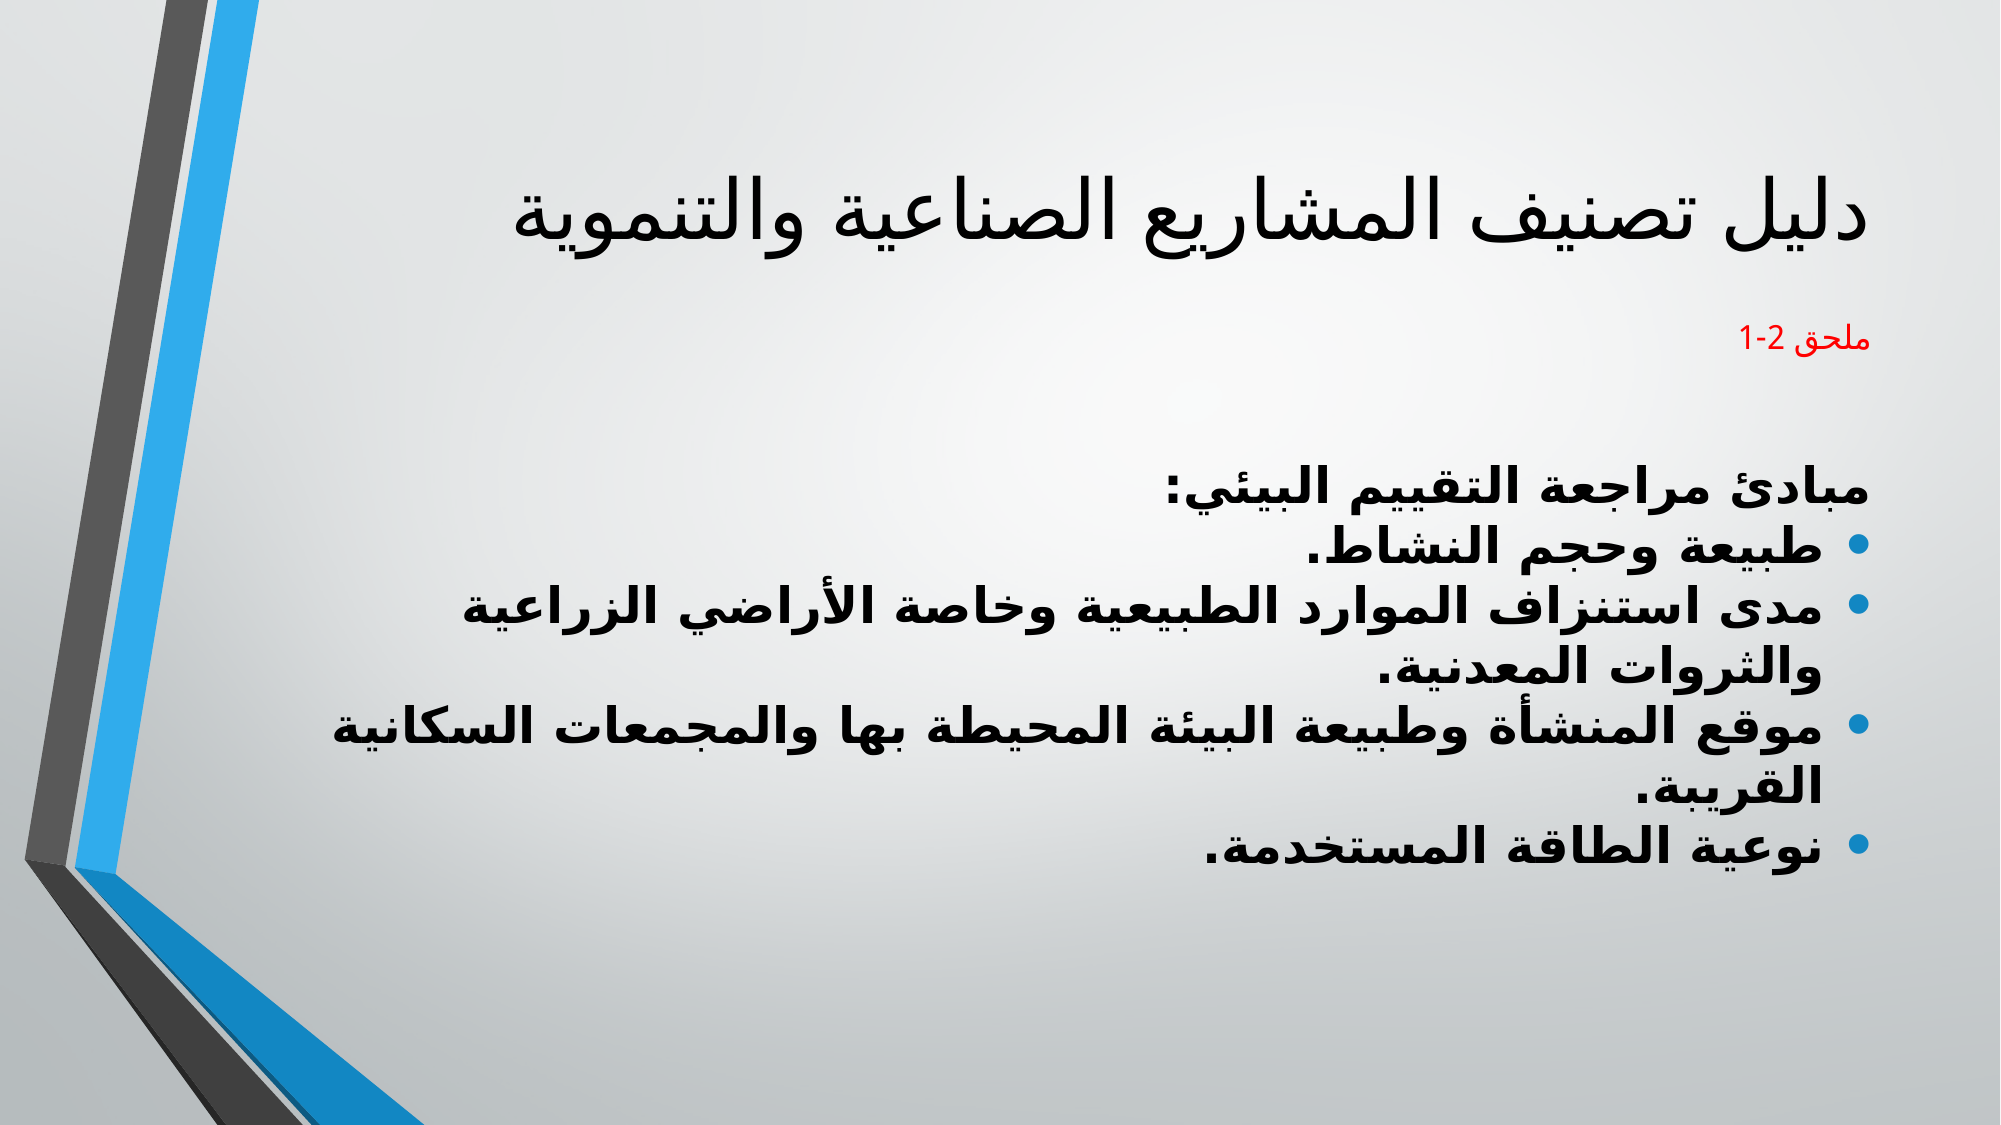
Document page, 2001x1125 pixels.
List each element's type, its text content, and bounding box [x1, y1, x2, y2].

list مبادئ مراجعة التقييم البيئي: طبيعة وحجم النشاط. مدى استنزاف الموارد الطبيعية وخاصة الأراضي الزراعية والثروات المعدنية. موقع المنشأة وطبيعة البيئة المحيطة بها والمجمعات السكانية القريبة. نوعية الطاقة المستخدمة. [243, 437, 1887, 950]
title دليل تصنيف المشاريع الصناعية والتنموية ملحق 2-1 [243, 112, 1887, 400]
